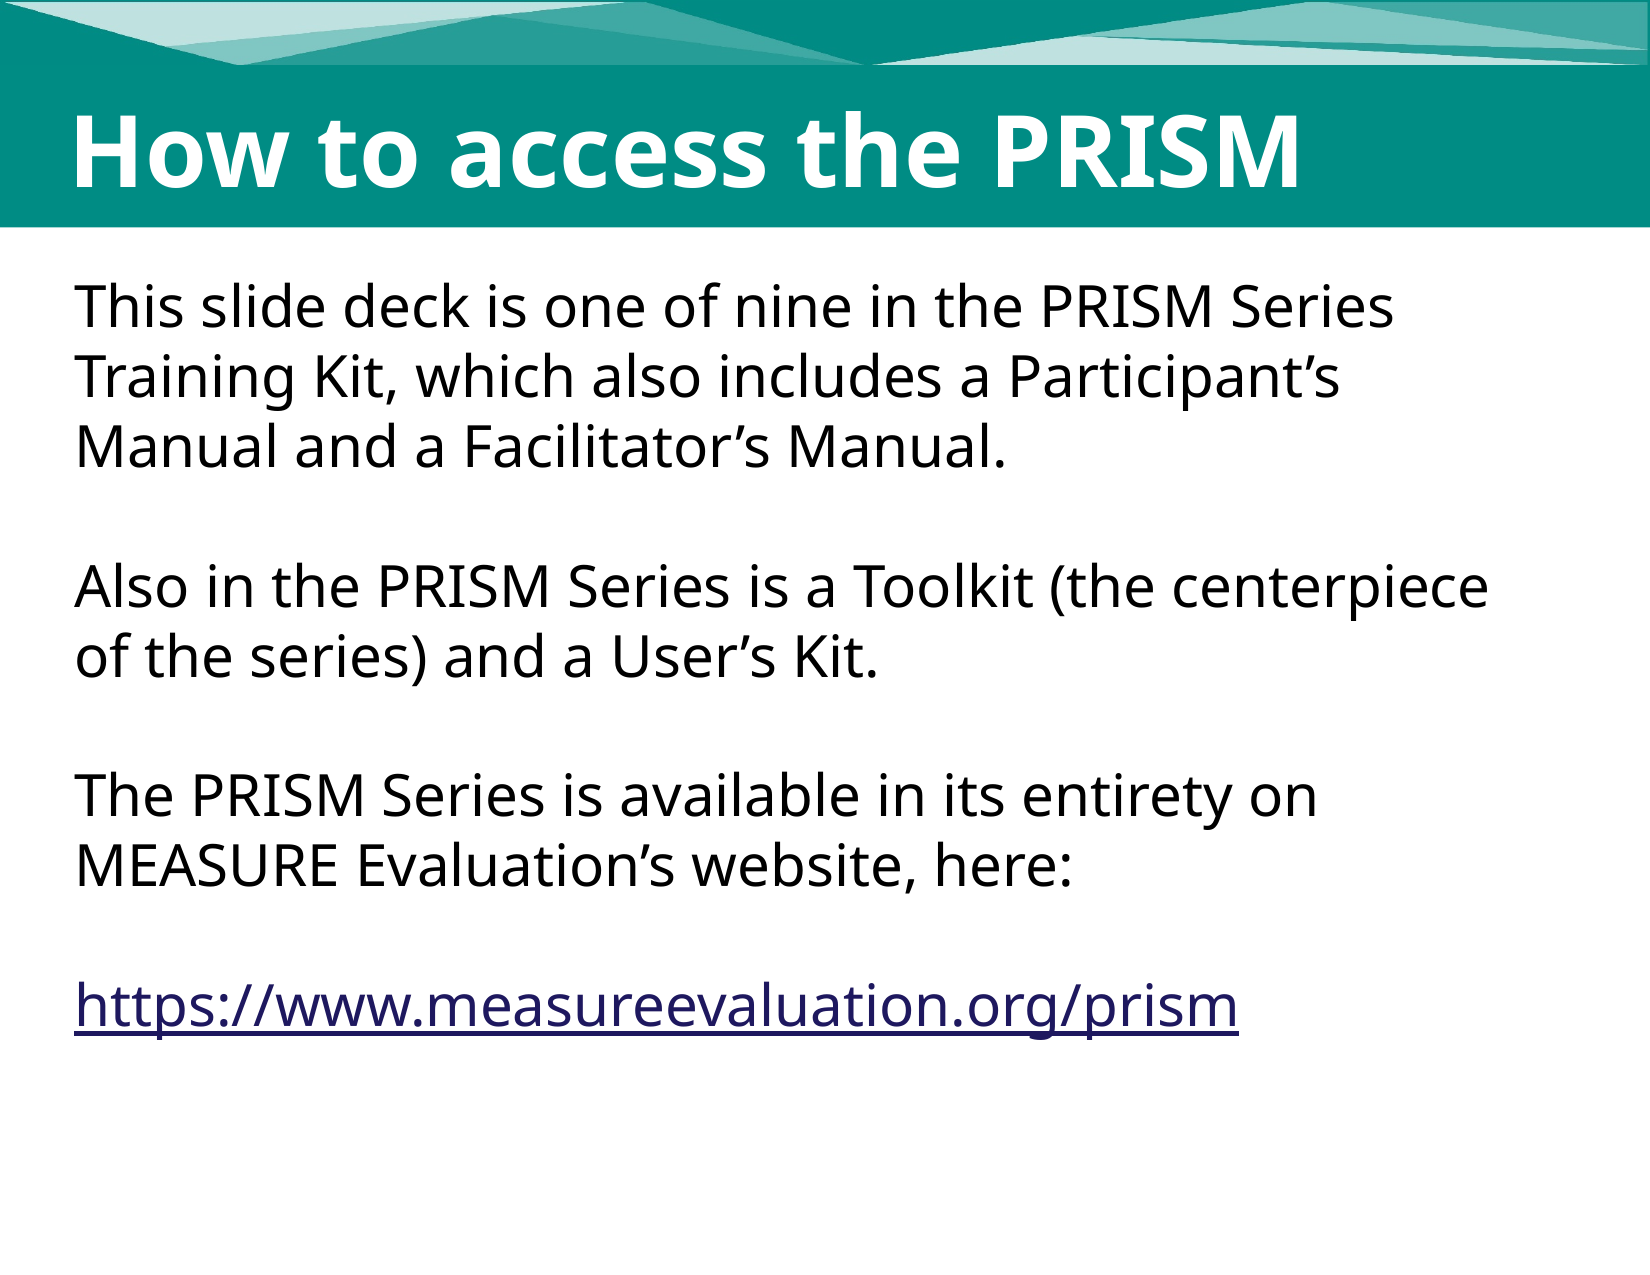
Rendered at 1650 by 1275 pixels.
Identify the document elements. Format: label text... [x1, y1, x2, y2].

title How to access the PRISM Series [68, 87, 1582, 330]
picture [0, 1, 1650, 66]
list This slide deck is one of nine in the PRISM Series Training Kit, which also includes a Participant’s Manual and a Facilitator’s Manual. Also in the PRISM Series is a Toolkit (the centerpiece of the series) and a User’s Kit. The PRISM Series is available in its entirety on MEASURE Evaluation’s website, here: https://www.measureevaluation.org/prism [74, 268, 1550, 1259]
